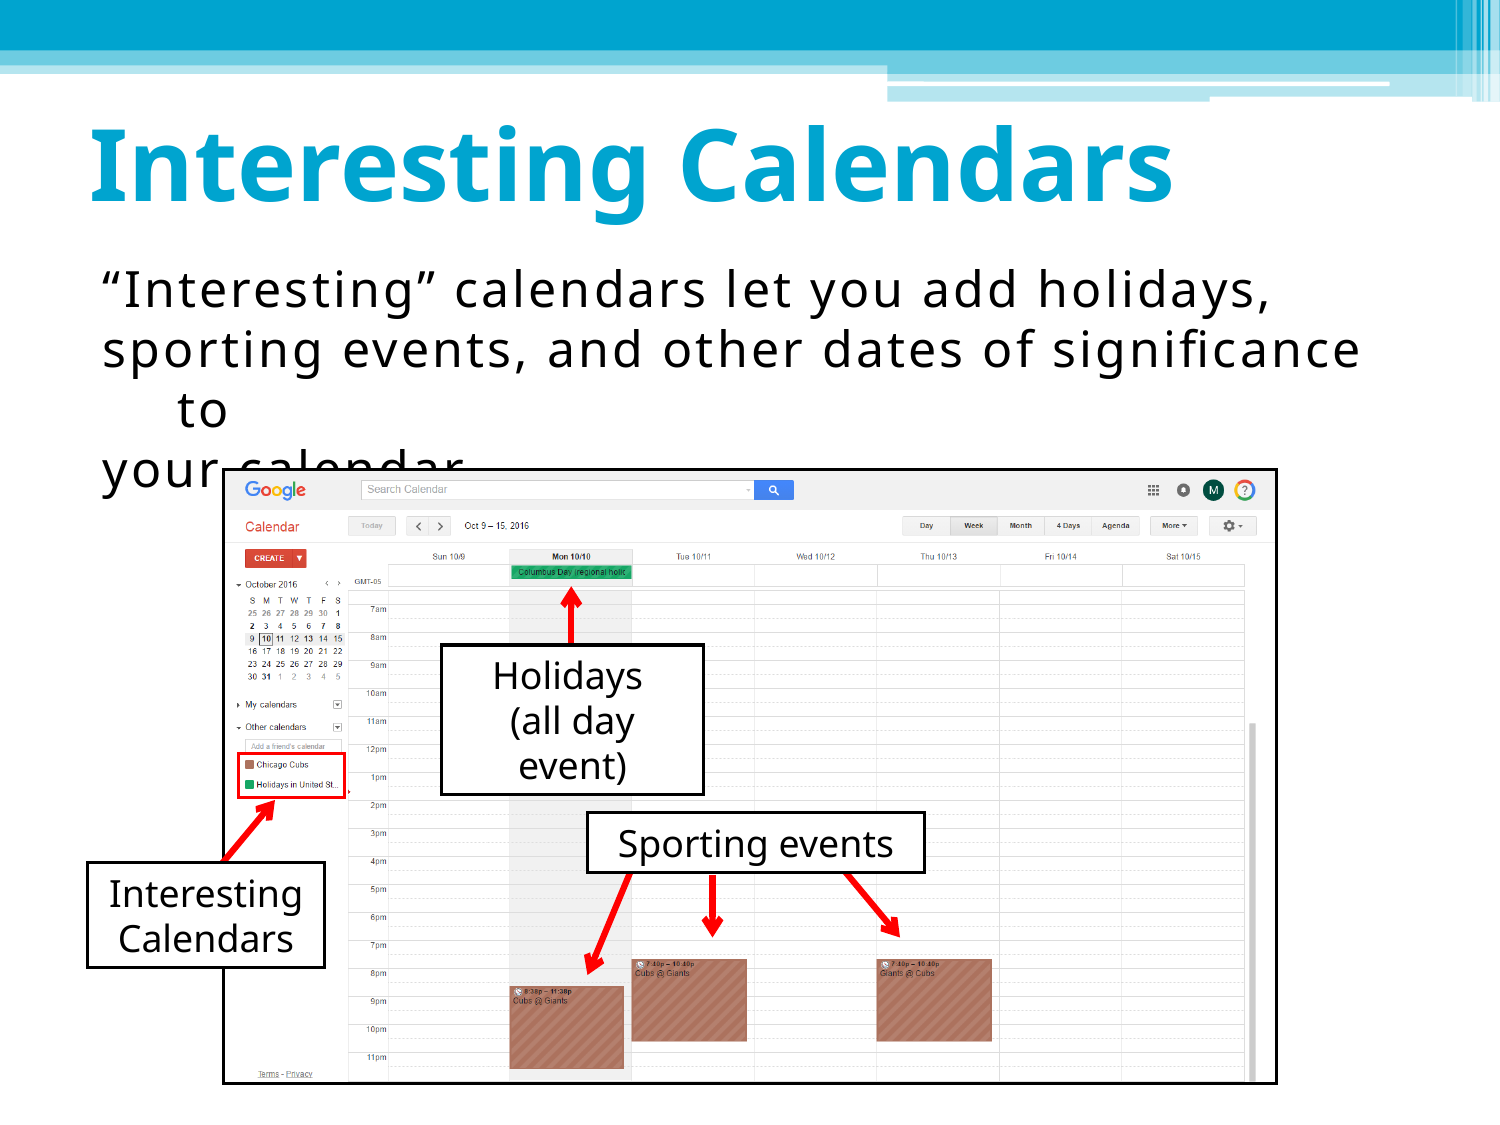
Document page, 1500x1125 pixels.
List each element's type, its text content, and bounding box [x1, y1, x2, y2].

text_box Interesting Calendars [87, 862, 224, 968]
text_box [837, 862, 900, 938]
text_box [212, 799, 275, 875]
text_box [587, 849, 640, 975]
picture [224, 470, 1275, 1082]
text_box “Interesting” calendars let you add holidays, sporting events, and other dates of significance to your calendar. [80, 249, 1406, 988]
title Interesting Calendars [75, 75, 1418, 248]
